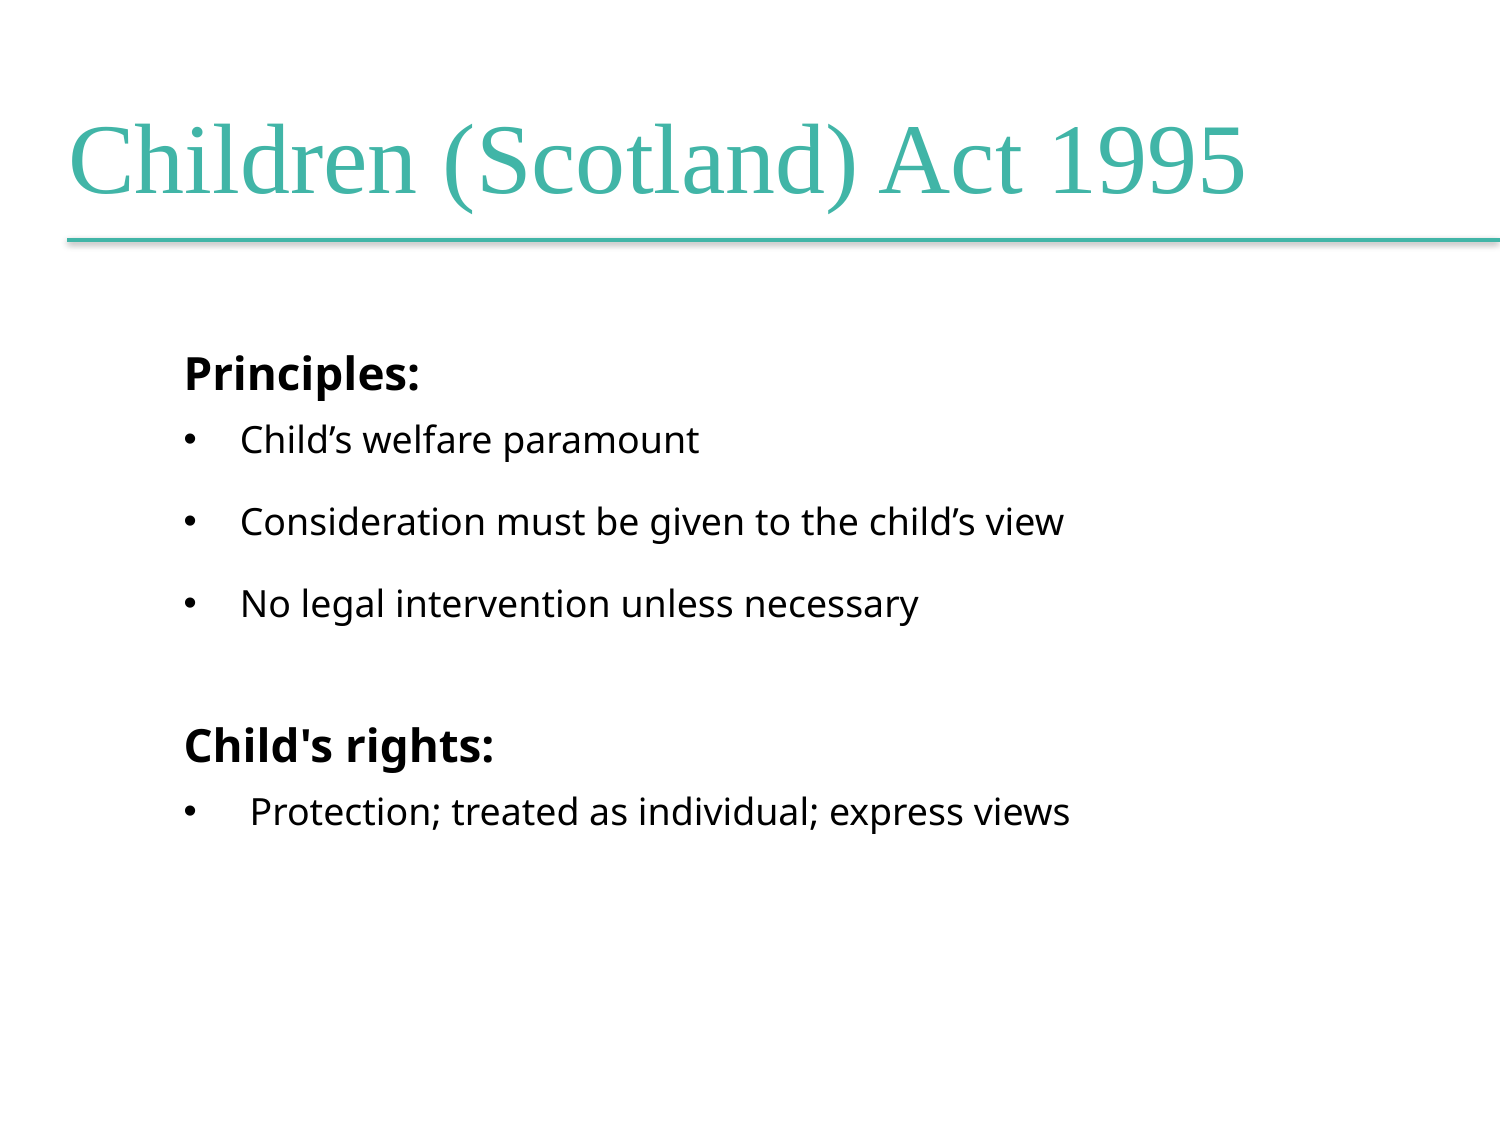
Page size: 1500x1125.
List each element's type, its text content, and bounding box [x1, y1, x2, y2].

list Principles: Child’s welfare paramount Consideration must be given to the child’s view No legal intervention unless necessary Child's rights: Protection; treated as individual; express views [168, 336, 1332, 1015]
text_box Children (Scotland) Act 1995 [53, 20, 1476, 309]
